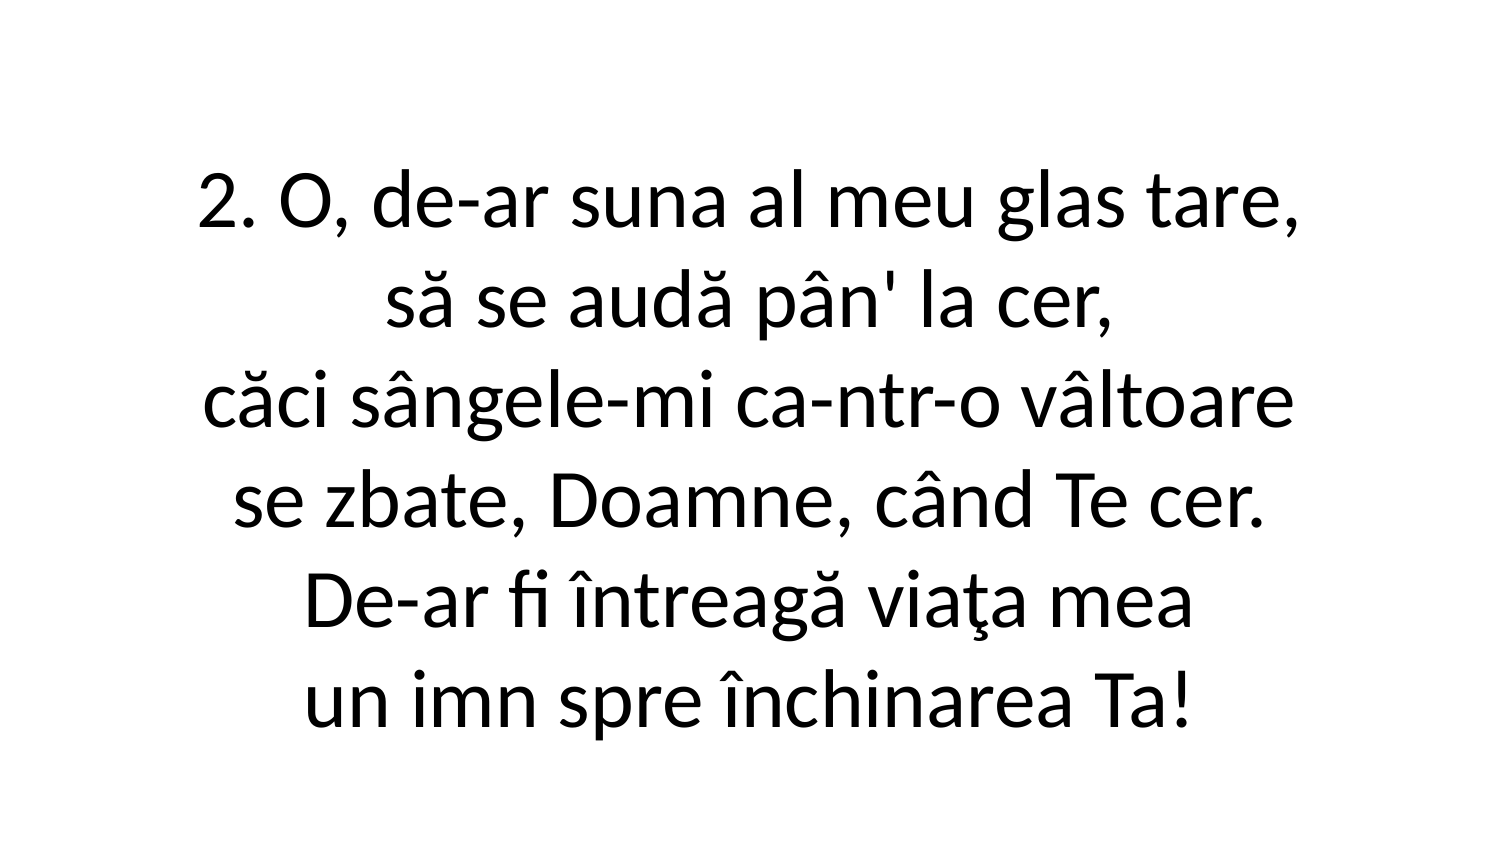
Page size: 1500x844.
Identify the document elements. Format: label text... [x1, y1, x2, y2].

text_box 2. O, de-ar suna al meu glas tare, să se audă pân' la cer, căci sângele-mi ca-ntr-o vâltoare se zbate, Doamne, când Te cer. De-ar fi întreagă viaţa mea un imn spre închinarea Ta! [181, 92, 1319, 752]
